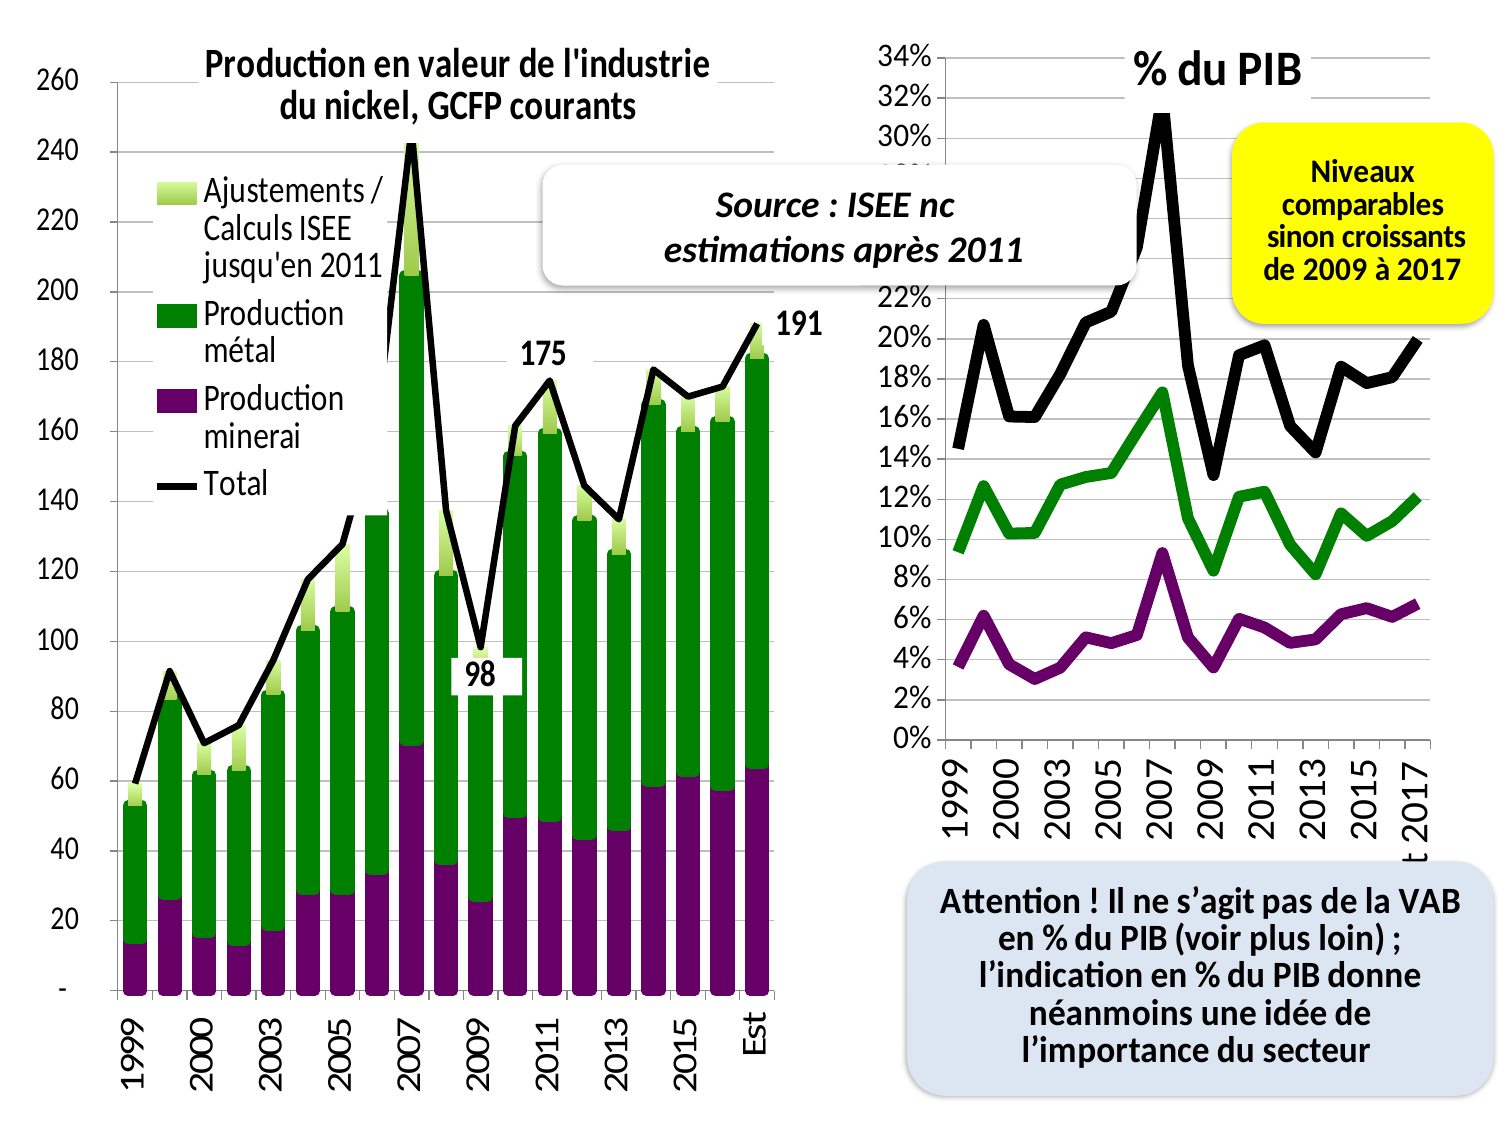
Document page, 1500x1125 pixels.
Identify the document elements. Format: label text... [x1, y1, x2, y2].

chart [876, 33, 1500, 1107]
chart [22, 33, 849, 1107]
text_box Source : ISEE nc estimations après 2011 [853, 163, 871, 287]
